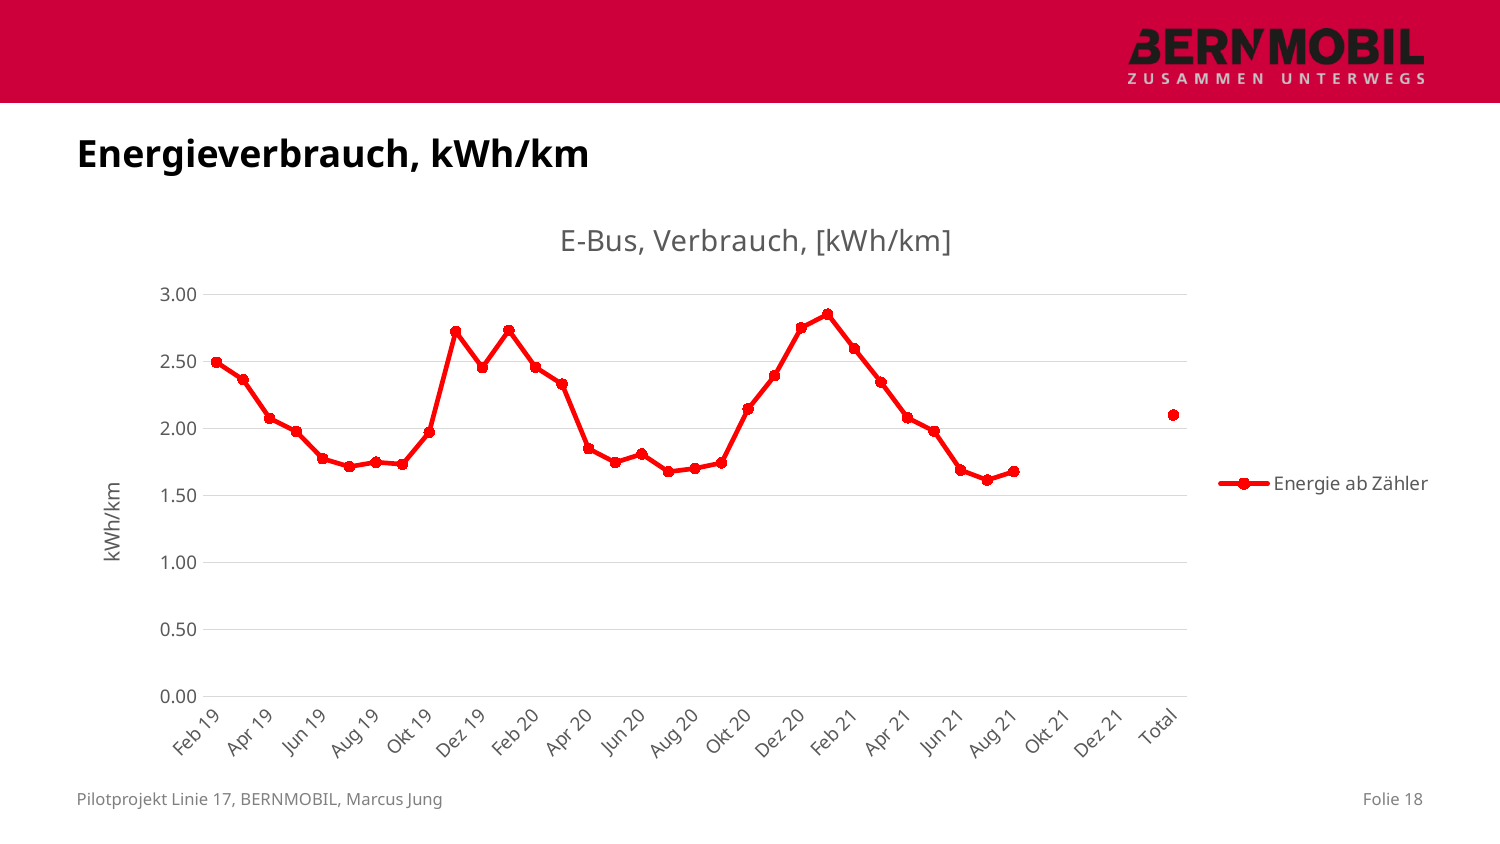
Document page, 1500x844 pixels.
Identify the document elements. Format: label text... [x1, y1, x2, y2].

footer Pilotprojekt Linie 17, BERNMOBIL, Marcus Jung [76, 784, 1045, 812]
picture [1128, 28, 1424, 84]
chart [64, 191, 1448, 777]
slide_number Folie 18 [1068, 784, 1424, 812]
title Energieverbrauch, kWh/km [76, 129, 1424, 189]
